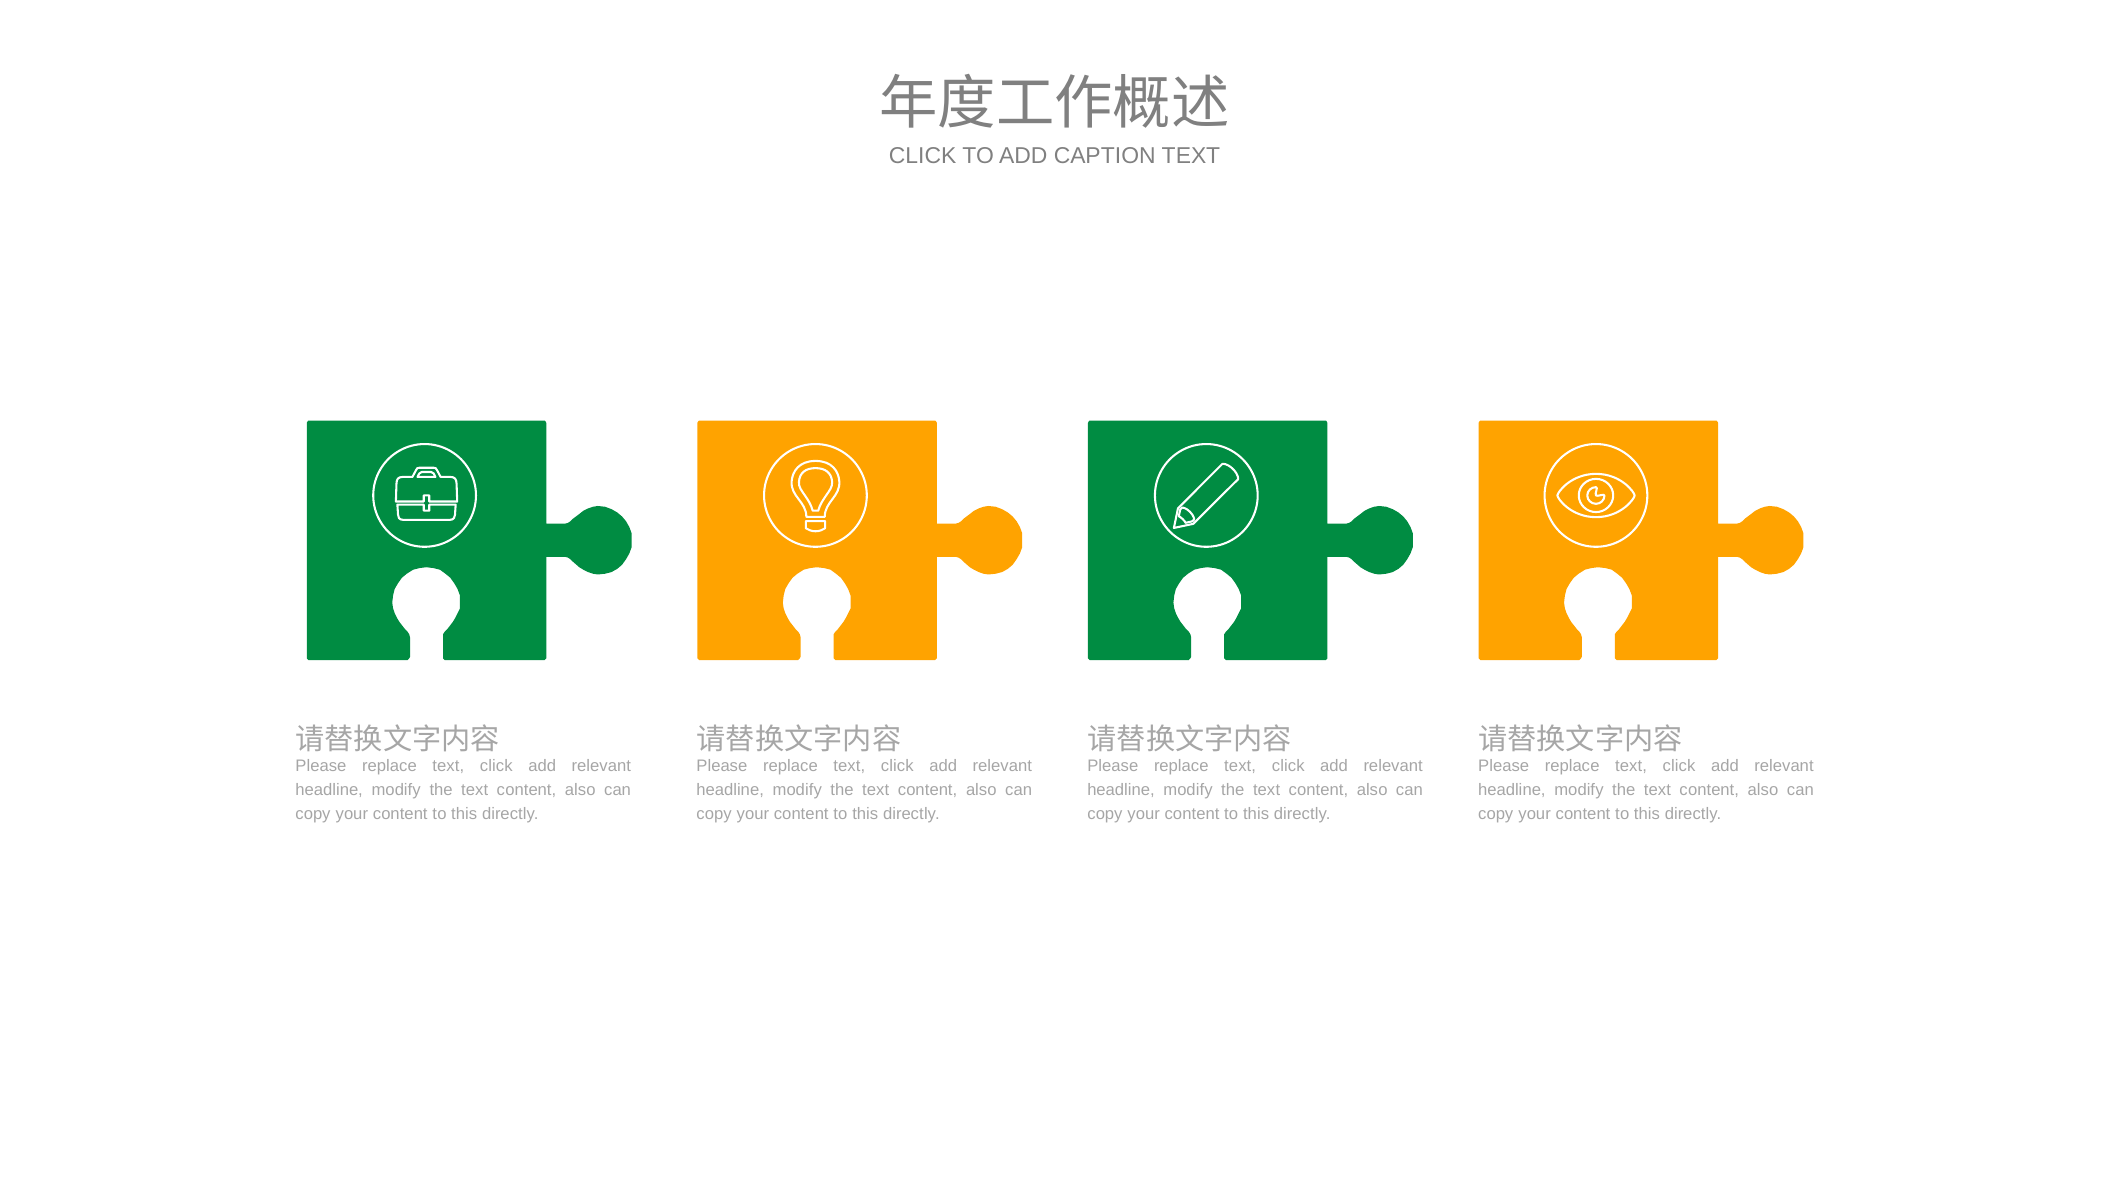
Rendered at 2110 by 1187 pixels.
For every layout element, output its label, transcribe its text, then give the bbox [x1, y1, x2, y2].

text_box 请替换文字内容 [1087, 713, 1353, 750]
text_box [1087, 420, 1413, 661]
text_box 请替换文字内容 [295, 713, 561, 750]
text_box [1478, 420, 1804, 661]
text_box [1544, 444, 1648, 547]
text_box 请替换文字内容 [696, 713, 962, 750]
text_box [373, 444, 476, 547]
text_box Please replace text, click add relevant headline, modify the text content, also can copy your content to this directly. [1478, 750, 1815, 823]
text_box Please replace text, click add relevant headline, modify the text content, also can copy your content to this directly. [1087, 750, 1424, 823]
text_box [697, 420, 1023, 661]
text_box 请替换文字内容 [1478, 713, 1743, 750]
text_box Please replace text, click add relevant headline, modify the text content, also can copy your content to this directly. [696, 750, 1033, 823]
text_box 年度工作概述 [865, 65, 1245, 136]
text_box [1154, 444, 1258, 547]
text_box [764, 444, 867, 547]
text_box CLICK TO ADD CAPTION TEXT [865, 140, 1245, 168]
text_box Please replace text, click add relevant headline, modify the text content, also can copy your content to this directly. [295, 750, 632, 823]
text_box [306, 420, 632, 661]
